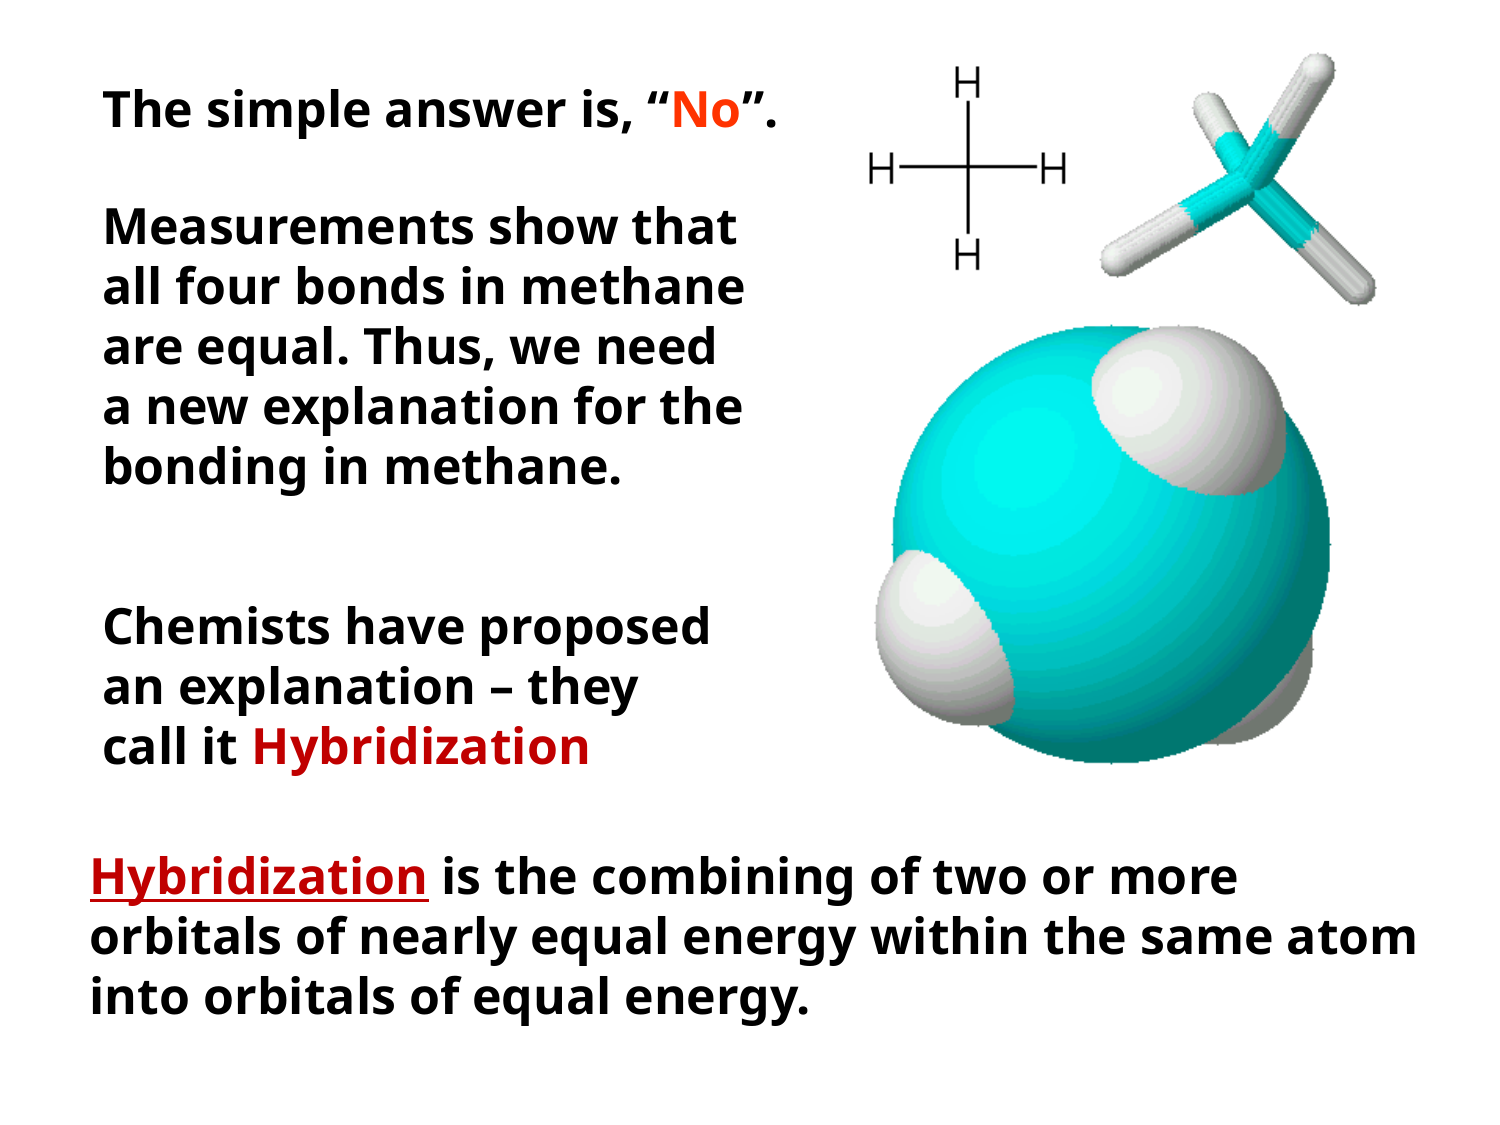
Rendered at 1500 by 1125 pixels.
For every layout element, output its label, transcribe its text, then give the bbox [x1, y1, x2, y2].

text_box Hybridization is the combining of two or more orbitals of nearly equal energy within the same atom into orbitals of equal energy. [75, 837, 1450, 1033]
text_box The simple answer is, “No”. [87, 69, 800, 145]
text_box Measurements show that all four bonds in methane are equal. Thus, we need a new explanation for the bonding in methane. [87, 187, 775, 563]
text_box Chemists have proposed an explanation – they call it Hybridization. [87, 587, 747, 783]
picture [837, 37, 1427, 807]
